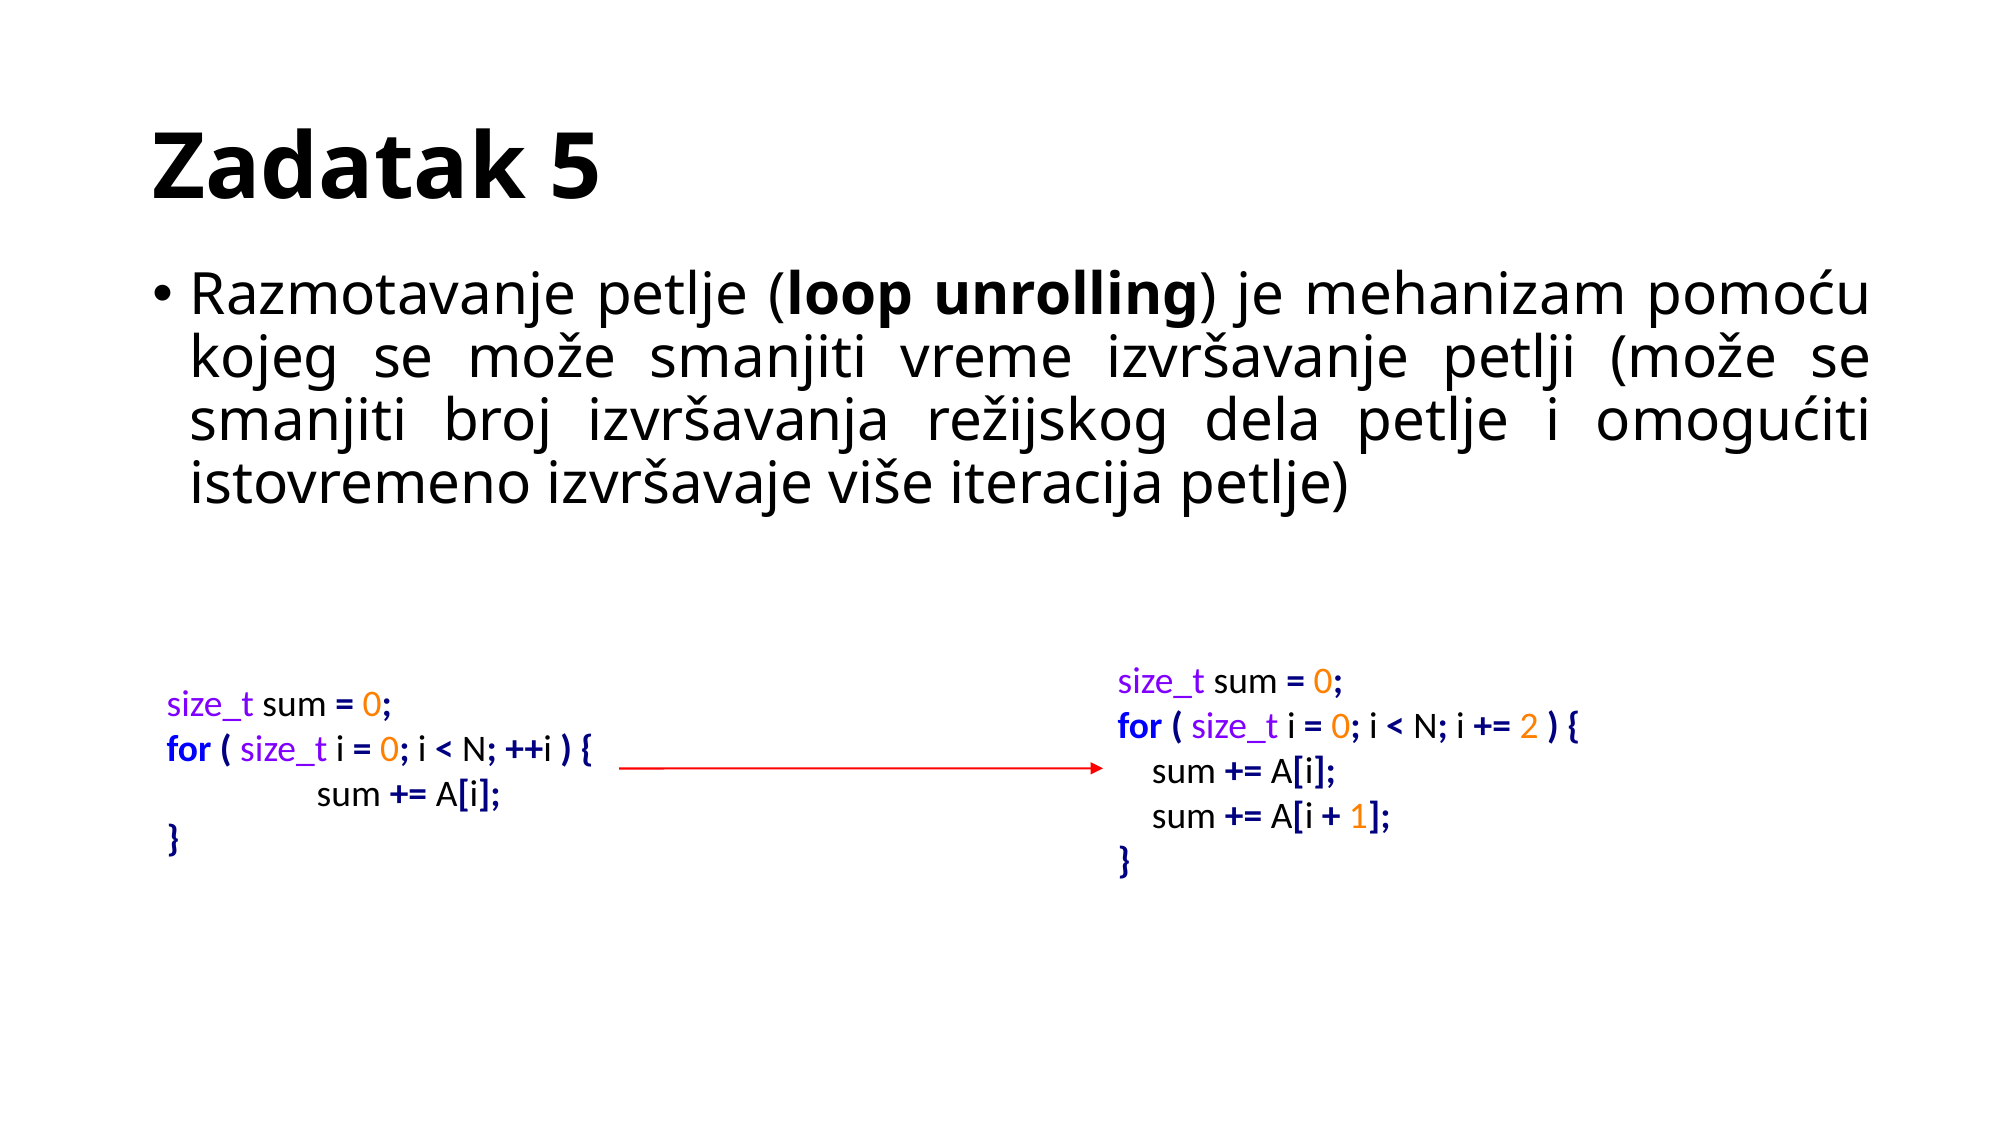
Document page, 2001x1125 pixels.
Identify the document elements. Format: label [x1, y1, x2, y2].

text_box [151, 648, 1684, 889]
list [137, 256, 1887, 600]
title [137, 59, 1863, 256]
